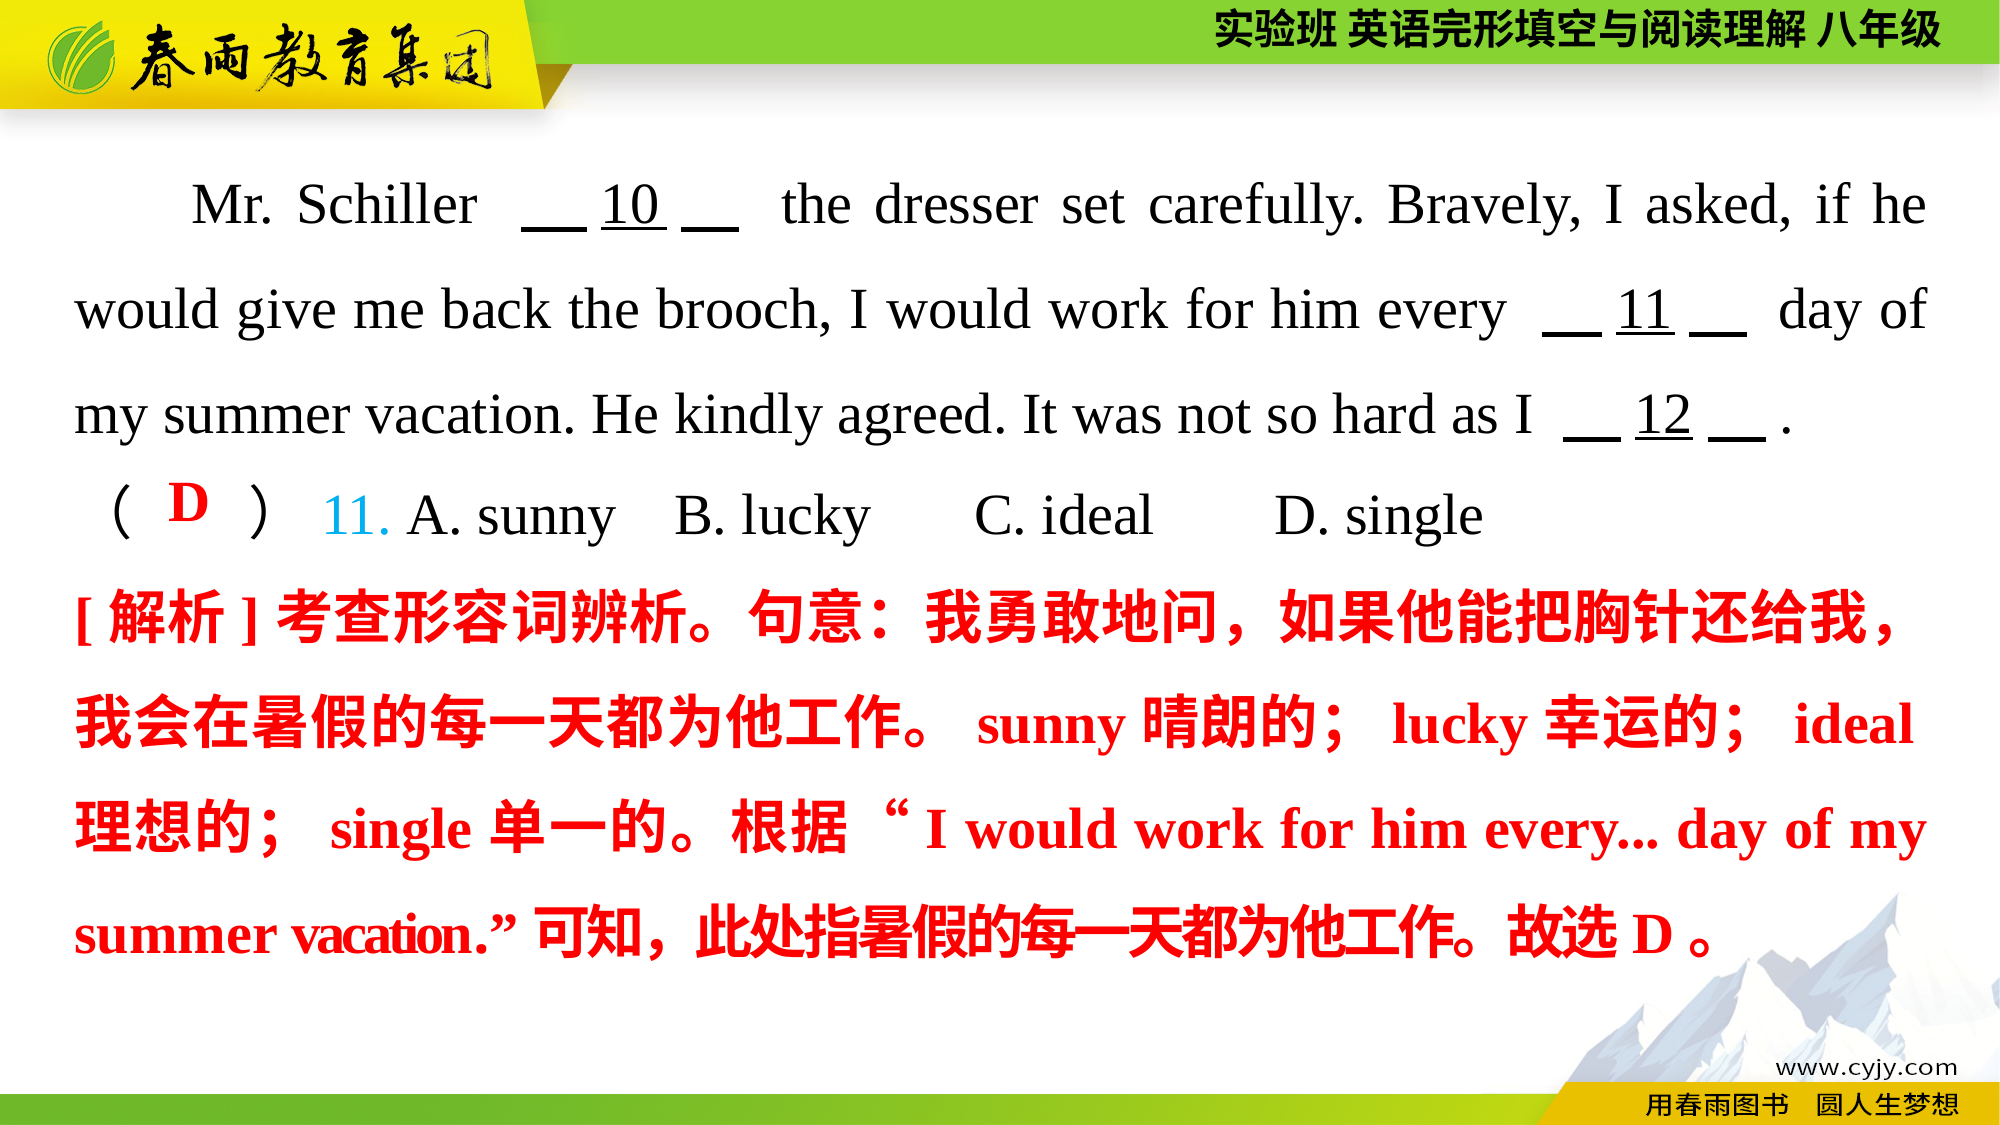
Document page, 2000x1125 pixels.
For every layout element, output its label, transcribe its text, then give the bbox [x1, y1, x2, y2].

list Mr. Schiller 10 the dresser set carefully. Bravely, I asked, if he would give me back the brooch, I would work for him every 11 day of my summer vacation. He kindly agreed. It was not so hard as I 12 . [59, 122, 1944, 433]
text_box D [154, 456, 226, 537]
text_box （ ）11. A. sunny B. lucky C. ideal D. single [59, 433, 1944, 537]
picture [0, 0, 2000, 1125]
text_box [解析]考查形容词辨析。句意：我勇敢地问，如果他能把胸针还给我，我会在暑假的每一天都为他工作。sunny晴朗的；lucky幸运的；ideal理想的；single单一的。根据“I would work for him every... day of my summer vacation.”可知，此处指暑假的每一天都为他工作。故选D。 [59, 537, 1944, 973]
